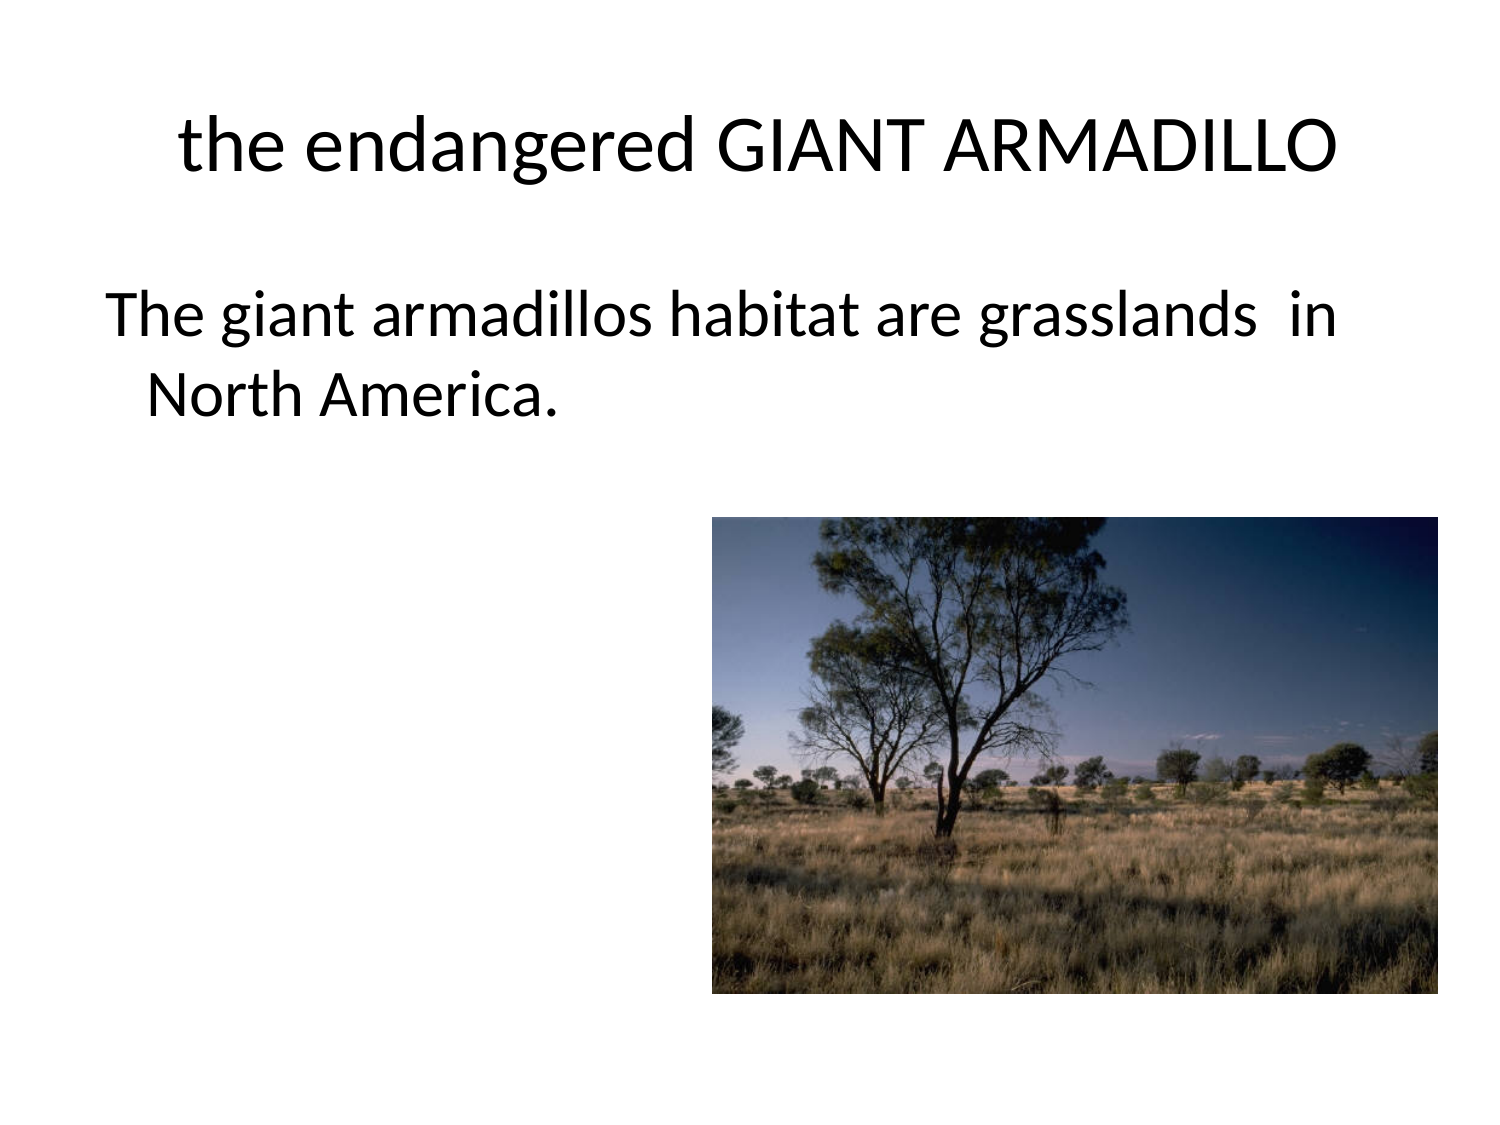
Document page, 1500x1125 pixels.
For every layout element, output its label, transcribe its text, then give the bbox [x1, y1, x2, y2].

picture [712, 517, 1438, 995]
title the endangered GIANT ARMADILLO [75, 45, 1425, 233]
list The giant armadillos habitat are grasslands in North America. [75, 262, 1425, 1005]
